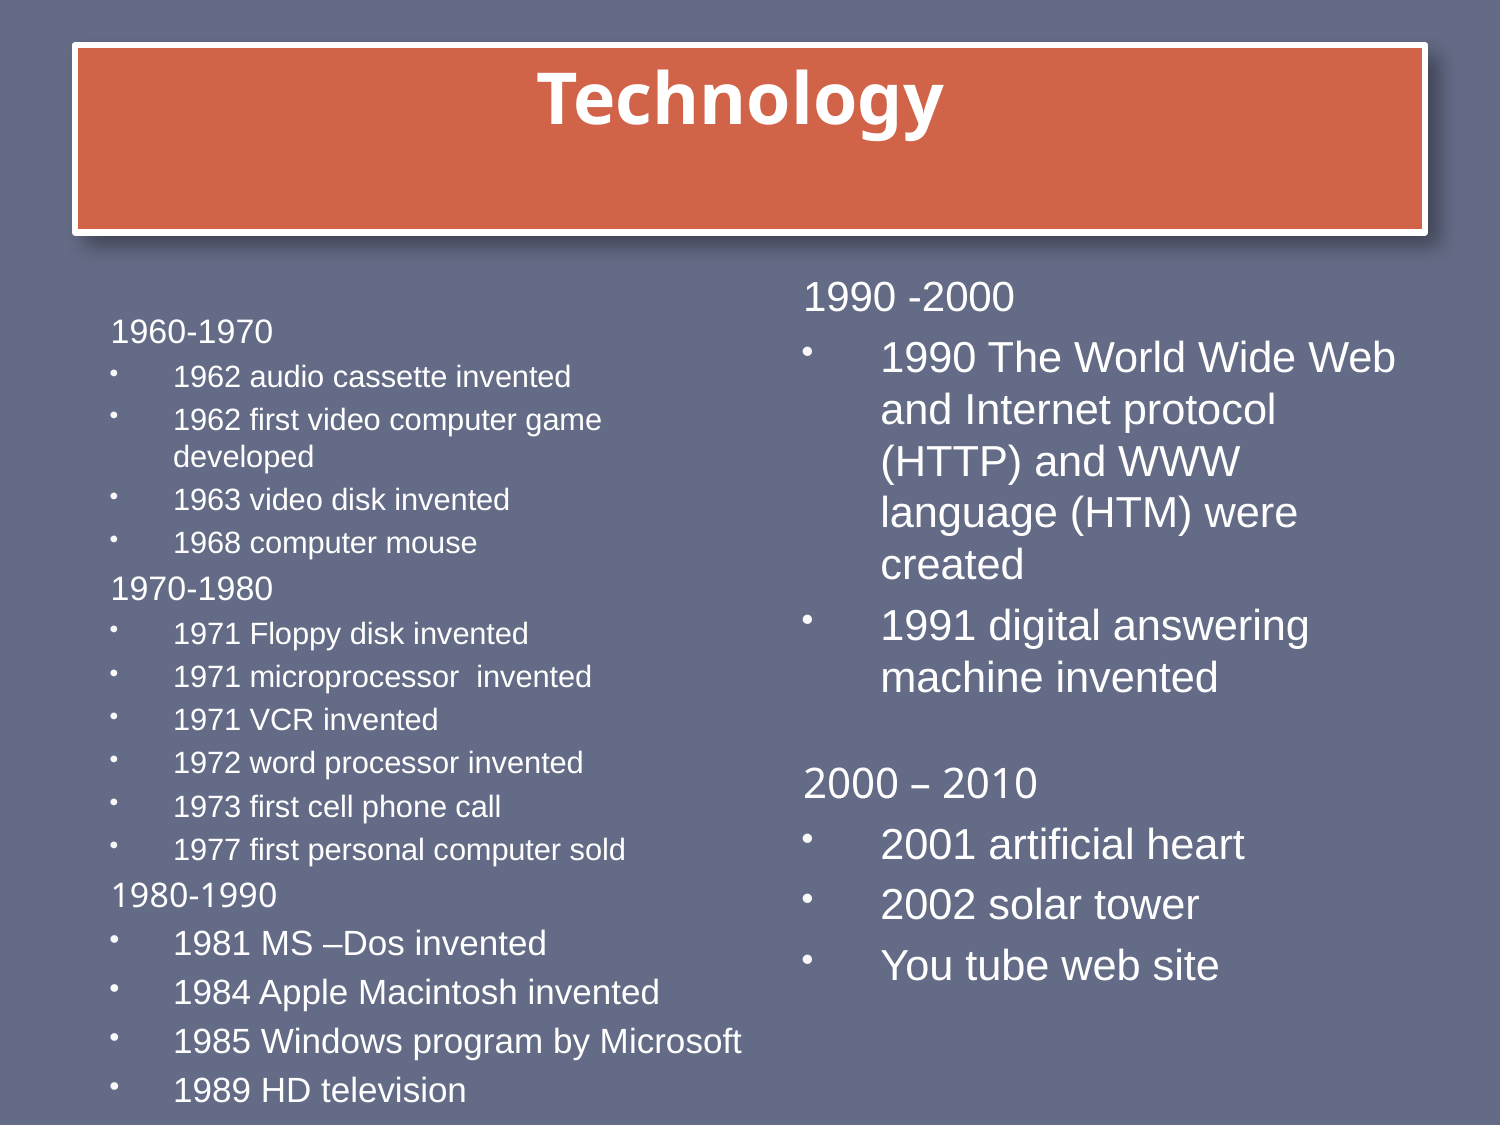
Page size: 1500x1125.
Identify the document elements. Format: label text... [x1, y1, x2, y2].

list 1960-1970 1962 audio cassette invented 1962 first video computer game developed 1963 video disk invented 1968 computer mouse 1970-1980 1971 Floppy disk invented 1971 microprocessor invented 1971 VCR invented 1972 word processor invented 1973 first cell phone call 1977 first personal computer sold 1980-1990 1981 MS –Dos invented 1984 Apple Macintosh invented 1985 Windows program by Microsoft 1989 HD television [75, 262, 763, 1125]
list 1990 -2000 1990 The World Wide Web and Internet protocol (HTTP) and WWW language (HTM) were created 1991 digital answering machine invented 2000 – 2010 2001 artificial heart 2002 solar tower You tube web site [762, 262, 1425, 1005]
title Technology [72, 42, 1428, 236]
